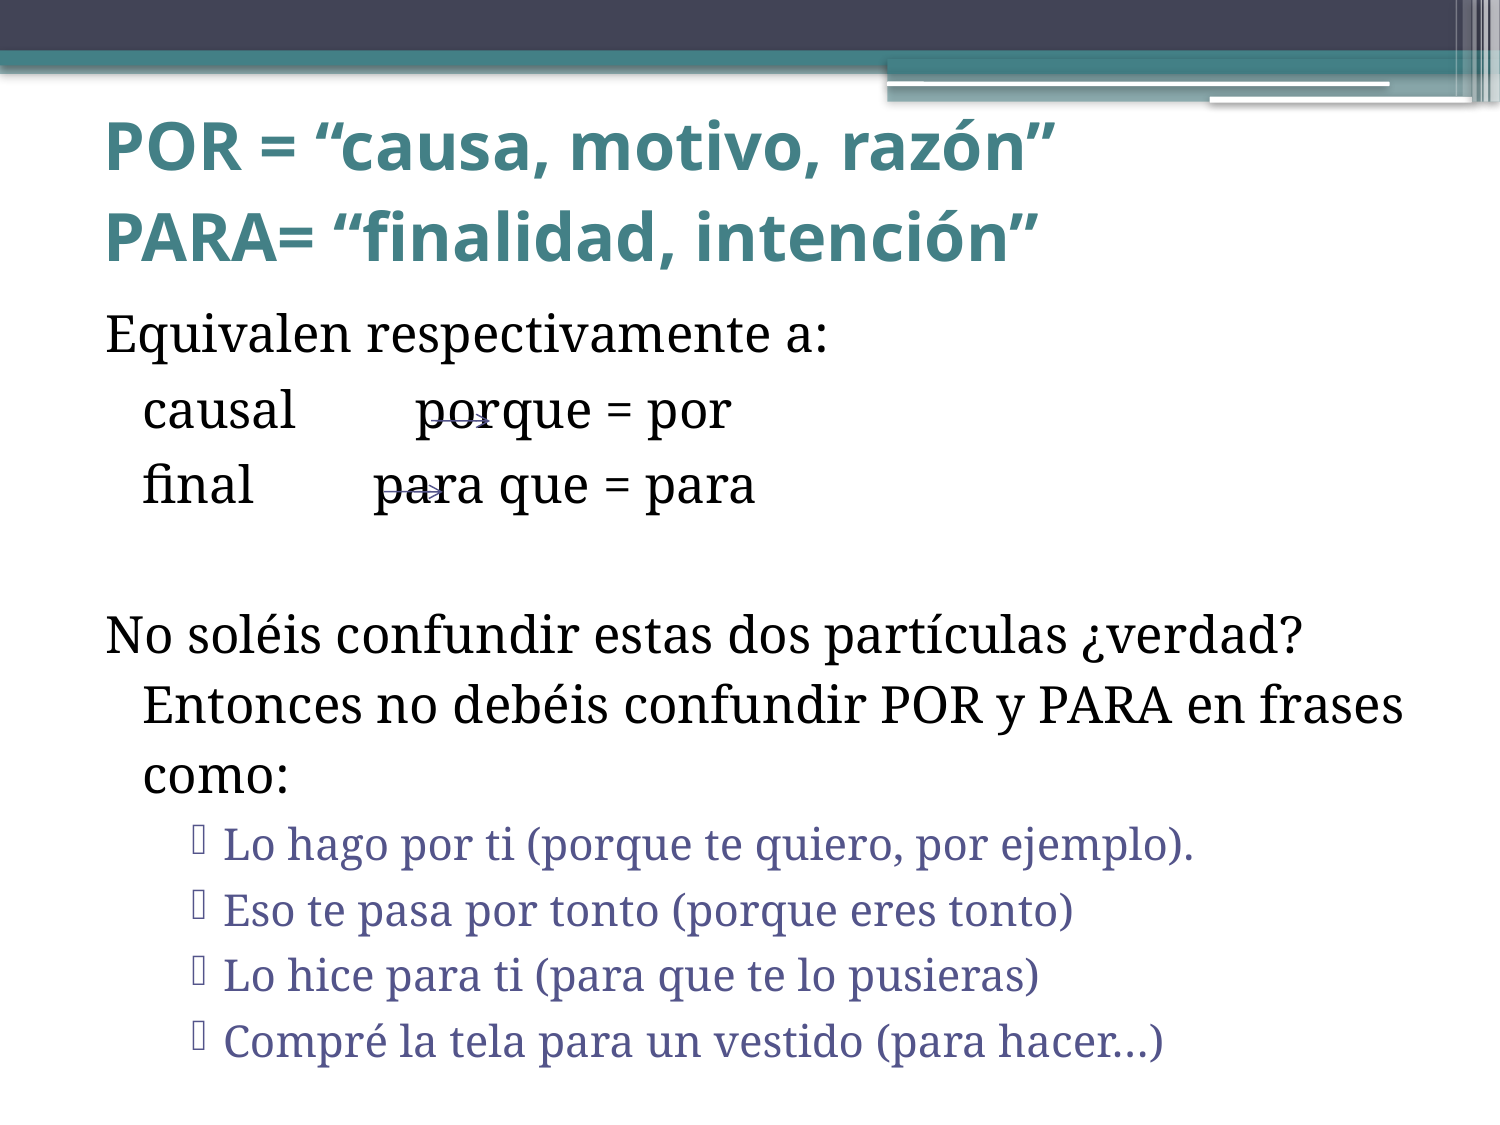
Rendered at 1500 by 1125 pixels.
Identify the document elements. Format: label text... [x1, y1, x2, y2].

list Equivalen respectivamente a: causal porque = por final para que = para No soléis confundir estas dos partículas ¿verdad? Entonces no debéis confundir POR y PARA en frases como: Lo hago por ti (porque te quiero, por ejemplo). Eso te pasa por tonto (porque eres tonto) Lo hice para ti (para que te lo pusieras) Compré la tela para un vestido (para hacer…) [75, 290, 1425, 1079]
title POR = “causa, motivo, razón” PARA= “finalidad, intención” [88, 90, 1439, 291]
